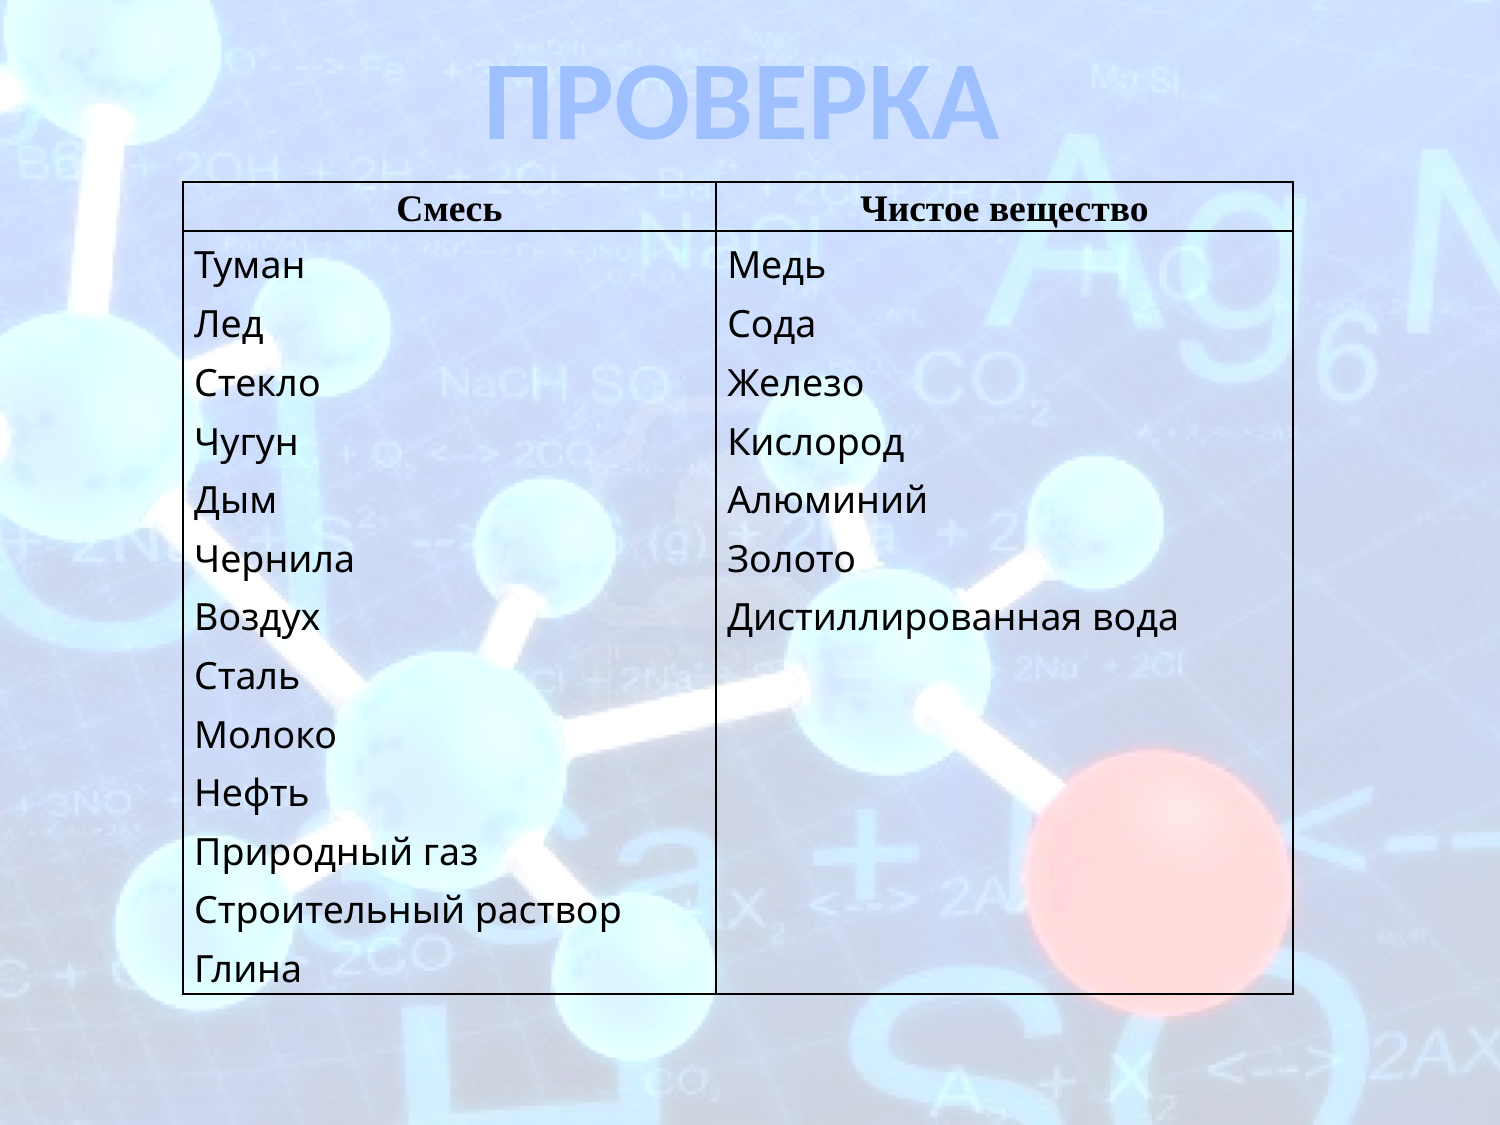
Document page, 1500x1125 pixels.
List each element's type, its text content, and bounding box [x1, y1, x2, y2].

table_header Смесь [184, 183, 715, 230]
picture [0, 0, 1500, 1125]
table_cell Медь Сода Железо Кислород Алюминий Золото Дистиллированная вода [717, 232, 1292, 993]
table_header Чистое вещество [717, 183, 1292, 230]
table_cell Туман Лед Стекло Чугун Дым Чернила Воздух Сталь Молоко Нефть Природный газ Строительный раствор Глина [184, 232, 715, 993]
text_box ПРОВЕРКА [468, 19, 1016, 170]
